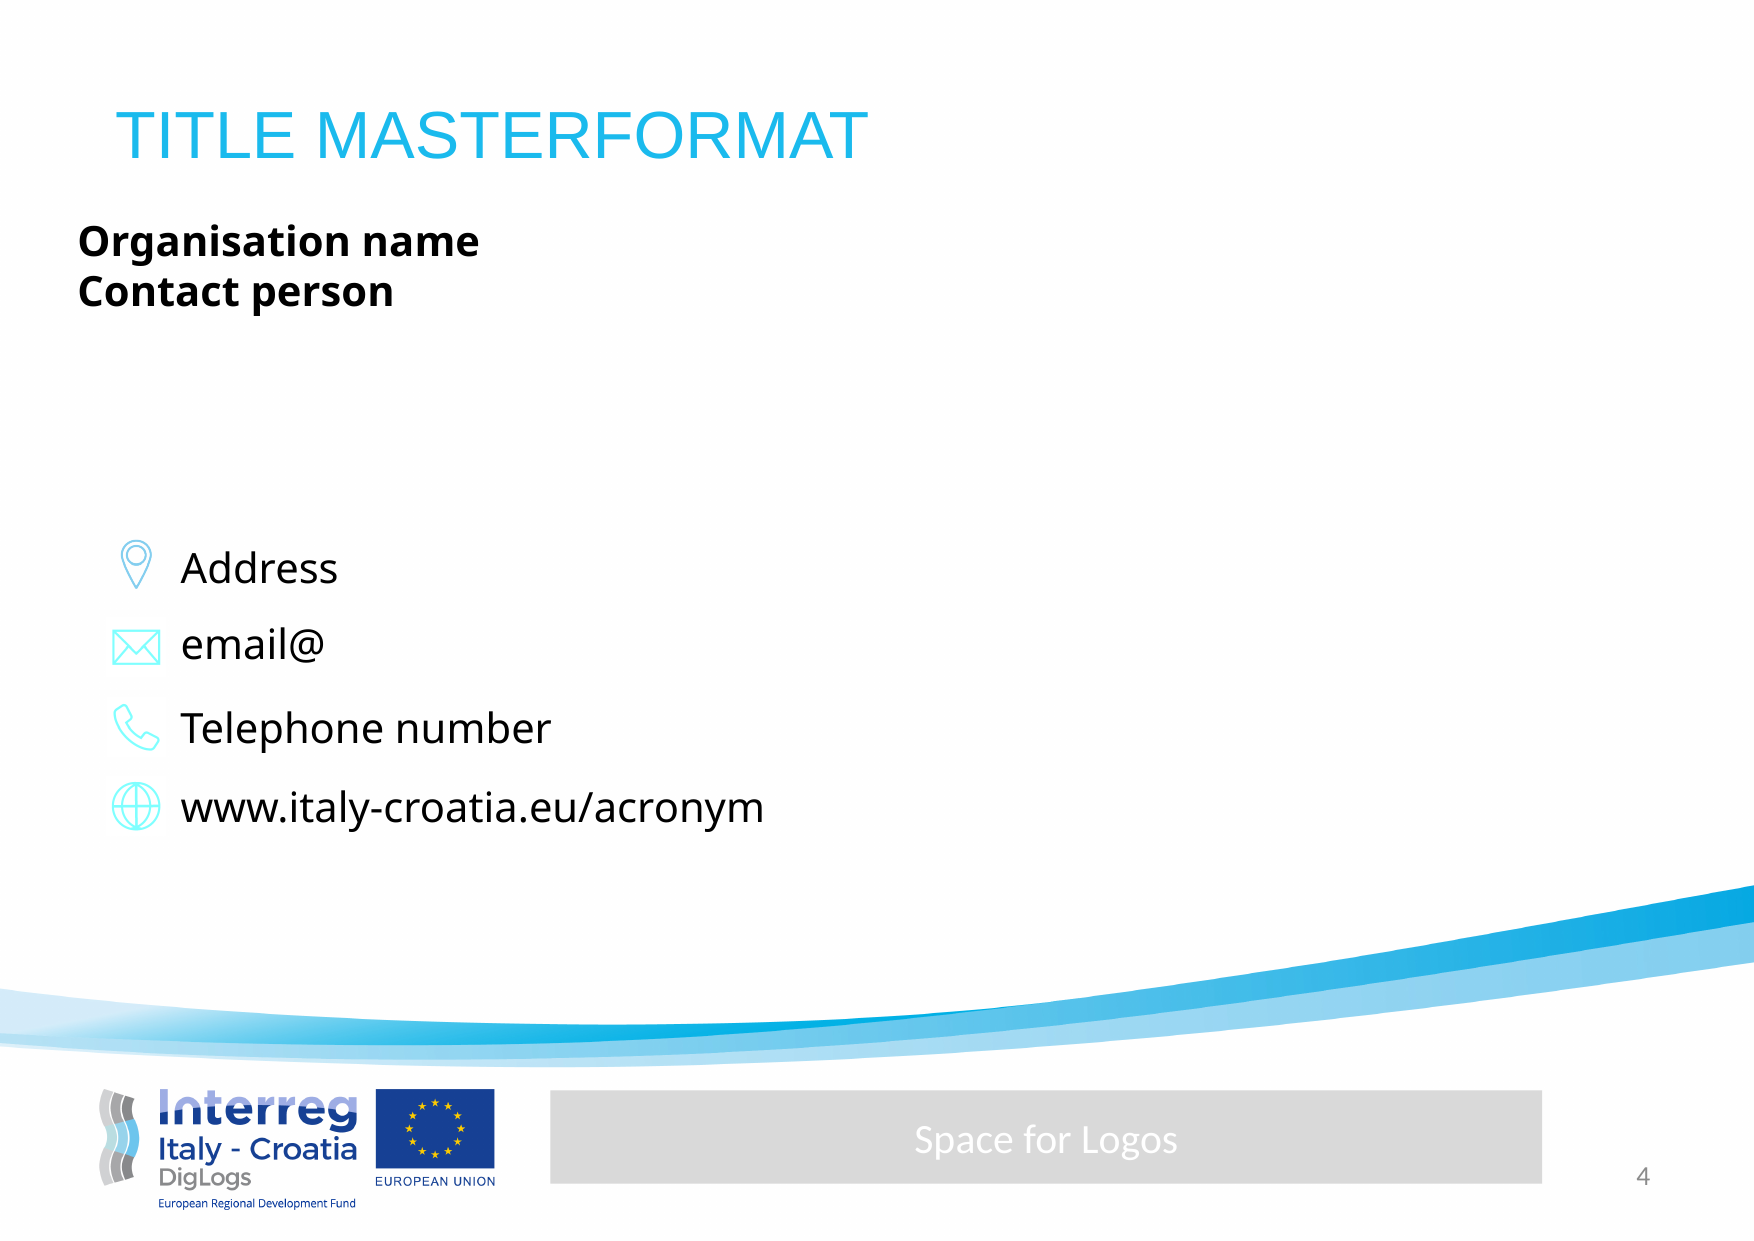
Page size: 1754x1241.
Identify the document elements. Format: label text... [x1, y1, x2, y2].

text_box Address [165, 534, 1194, 600]
picture [0, 0, 1754, 1241]
text_box TITLE MASTERFORMAT [97, 83, 1656, 181]
slide_number 4 [1607, 1141, 1666, 1208]
text_box Organisation name Contact person [62, 206, 496, 322]
text_box Space for Logos [549, 1089, 1543, 1185]
text_box email@ [165, 610, 1194, 676]
text_box Telephone number [165, 694, 1194, 760]
text_box www.italy-croatia.eu/acronym [165, 772, 1194, 838]
